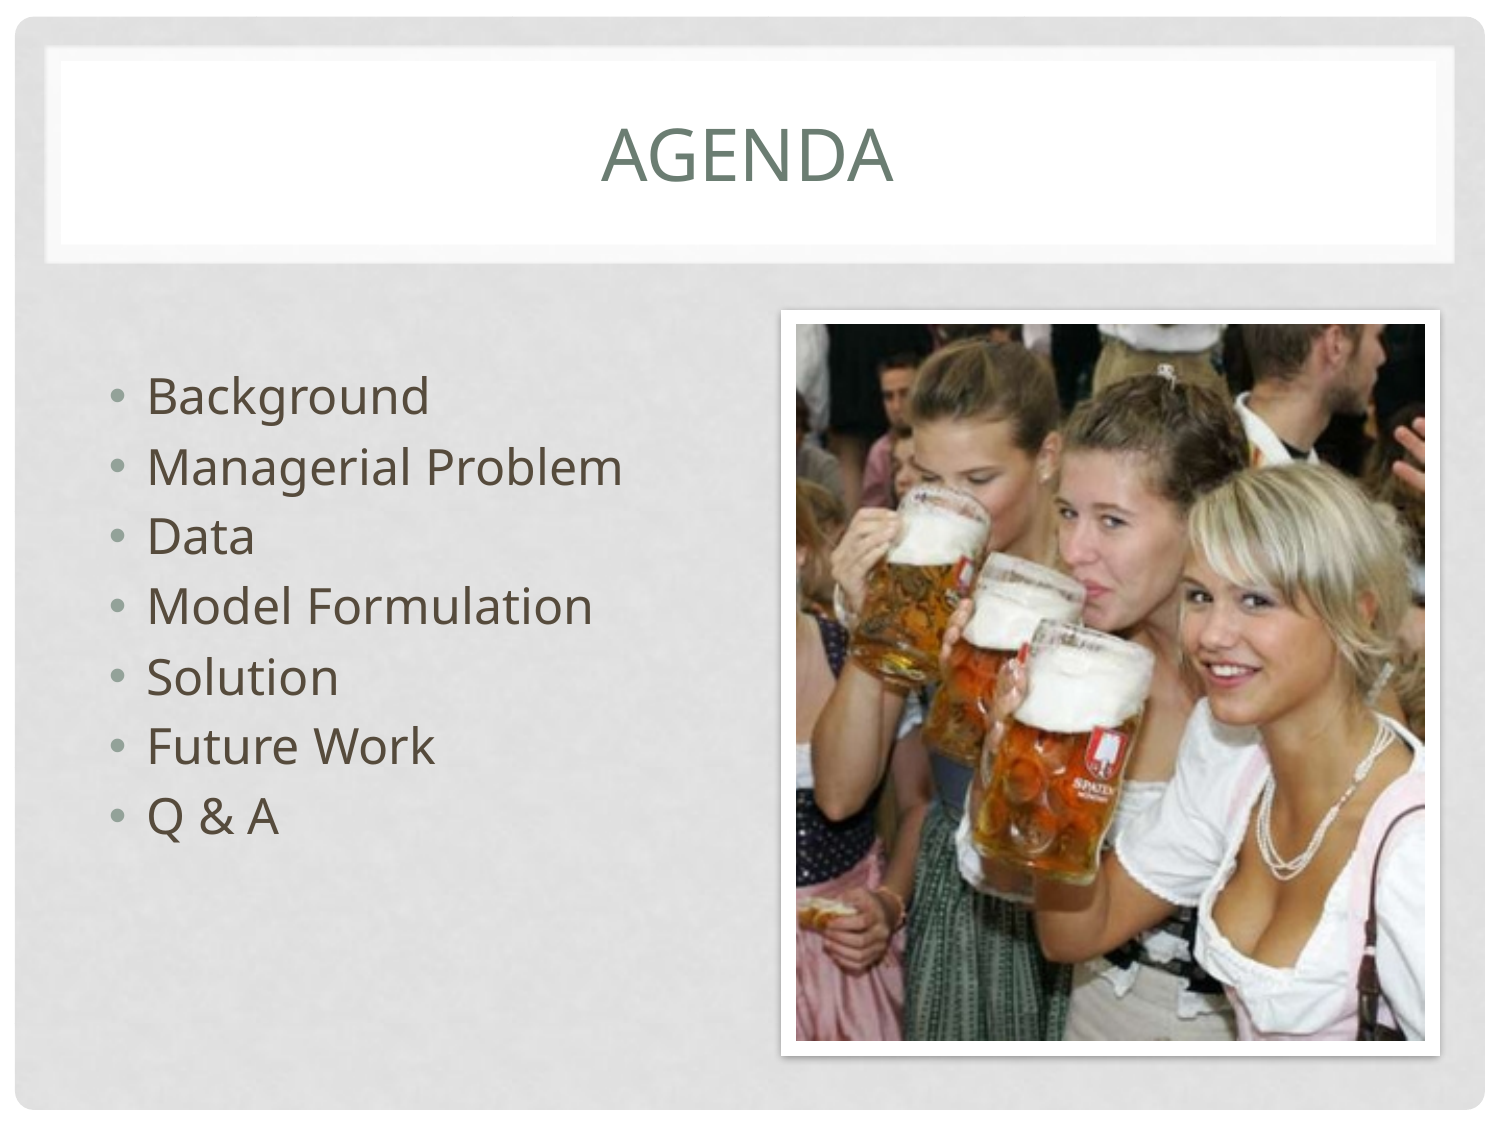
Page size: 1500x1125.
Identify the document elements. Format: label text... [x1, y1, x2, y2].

list Background Managerial Problem Data Model Formulation Solution Future Work Q & A [75, 287, 1425, 1005]
title Agenda [69, 66, 1425, 238]
picture [795, 324, 1426, 1042]
